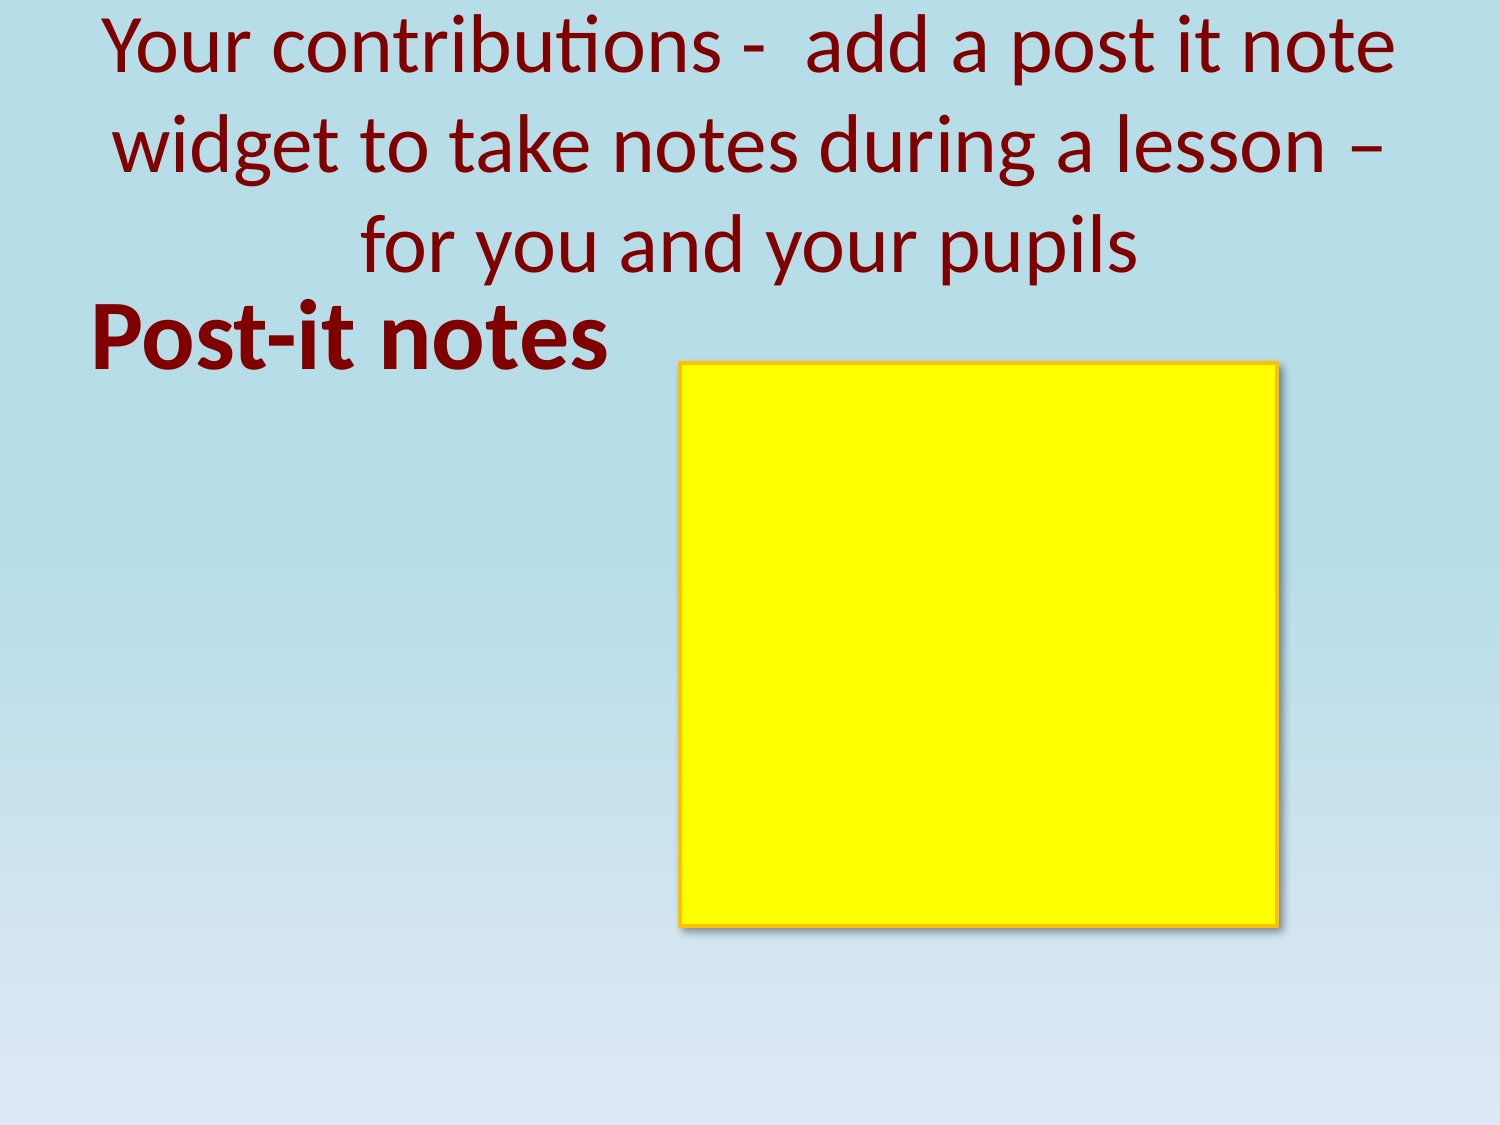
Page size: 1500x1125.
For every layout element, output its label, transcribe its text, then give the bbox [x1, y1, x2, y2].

title Your contributions - add a post it note widget to take notes during a lesson – for you and your pupils [74, 44, 1426, 233]
list Post-it notes [74, 262, 1426, 1006]
text_box [678, 361, 1279, 928]
